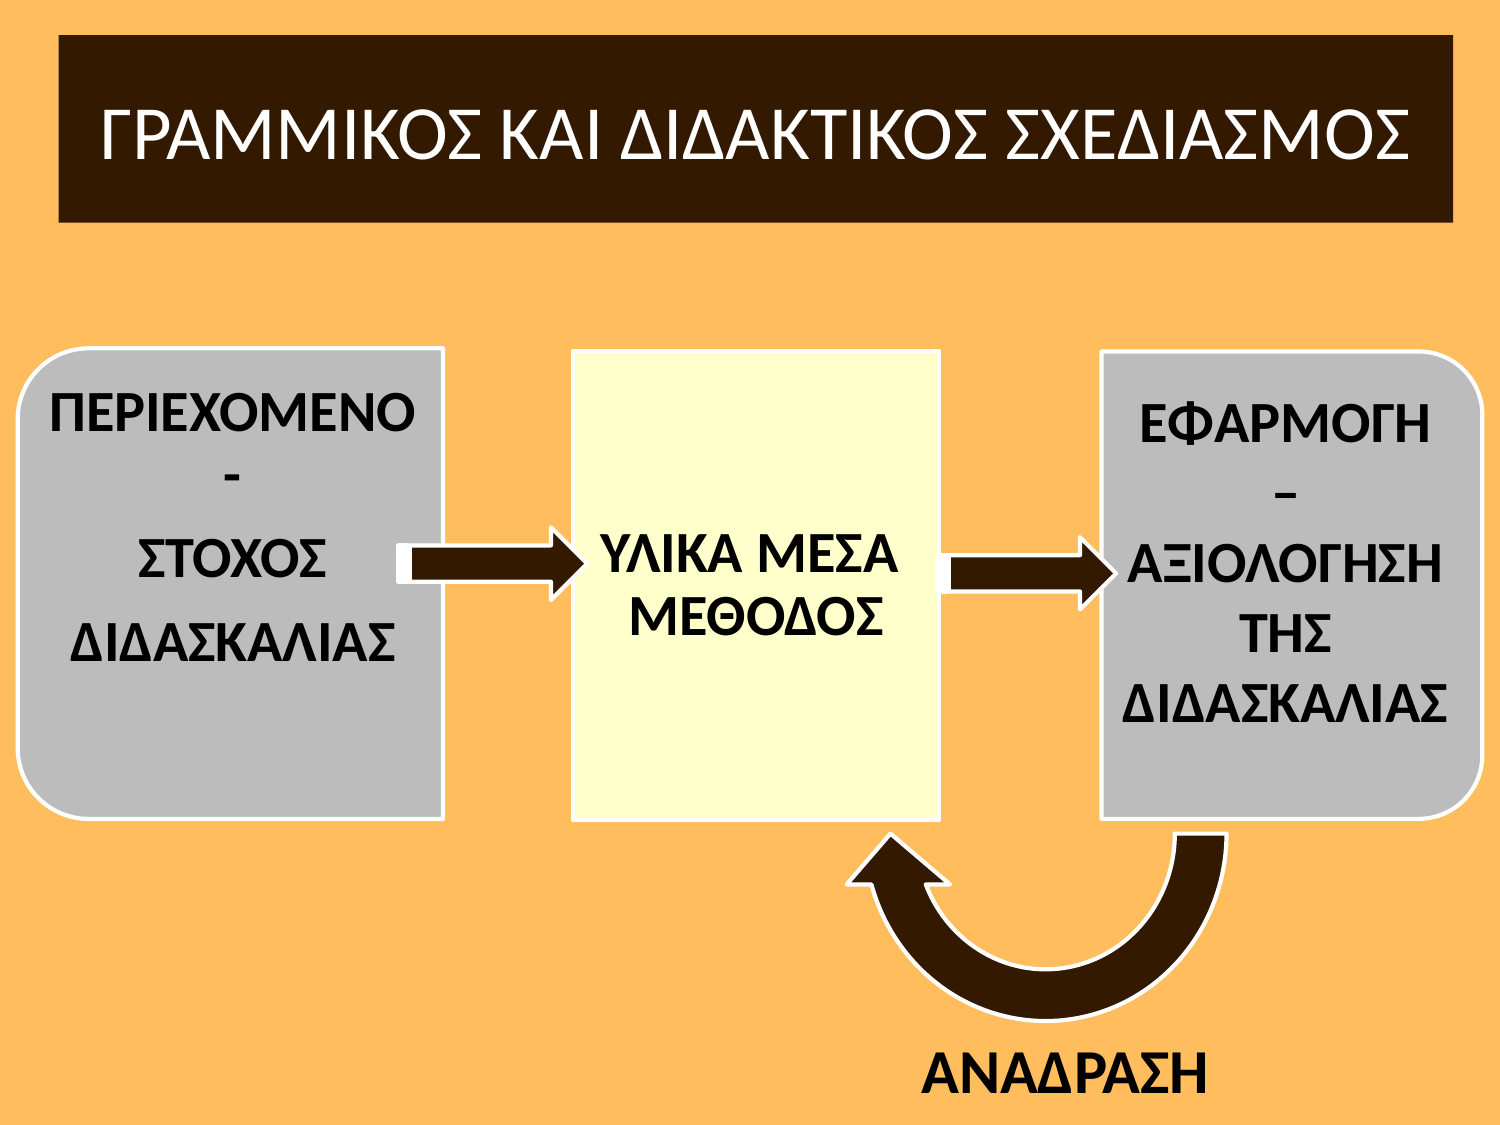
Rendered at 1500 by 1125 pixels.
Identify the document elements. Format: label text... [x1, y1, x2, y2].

text_box [844, 831, 1229, 1023]
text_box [17, 347, 444, 820]
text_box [1101, 351, 1483, 820]
title ΓΡΑΜΜΙΚΟΣ ΚΑΙ ΔΙΔΑΚΤΙΚΟΣ ΣΧΕΔΙΑΣΜΟΣ [58, 35, 1454, 223]
text_box [935, 535, 1096, 612]
text_box ΑΝΑΔΡΑΣΗ [906, 1023, 1225, 1113]
text_box [449, 525, 590, 602]
text_box ΥΛΙΚΑ ΜΕΣΑ ΜΕΘΟΔΟΣ [571, 349, 941, 822]
